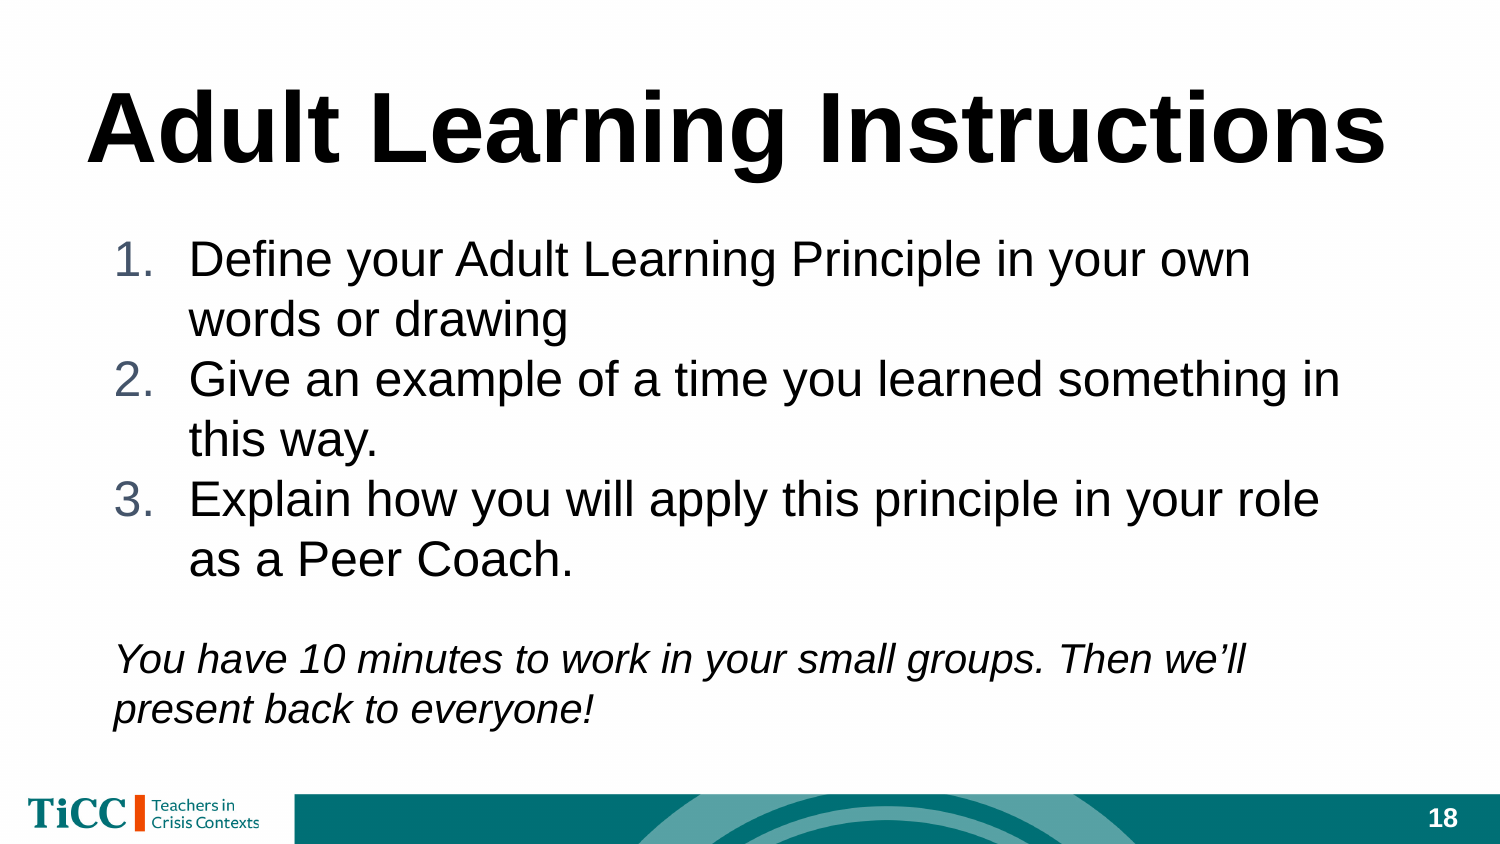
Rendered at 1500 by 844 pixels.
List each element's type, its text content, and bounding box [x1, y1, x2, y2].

title Adult Learning Instructions [70, 9, 1421, 197]
list Define your Adult Learning Principle in your own words or drawing Give an example of a time you learned something in this way. Explain how you will apply this principle in your role as a Peer Coach. [98, 211, 1393, 616]
picture [0, 0, 1500, 844]
slide_number 18 [1383, 783, 1474, 844]
text_box You have 10 minutes to work in your small groups. Then we’ll present back to everyone! [98, 616, 1393, 740]
